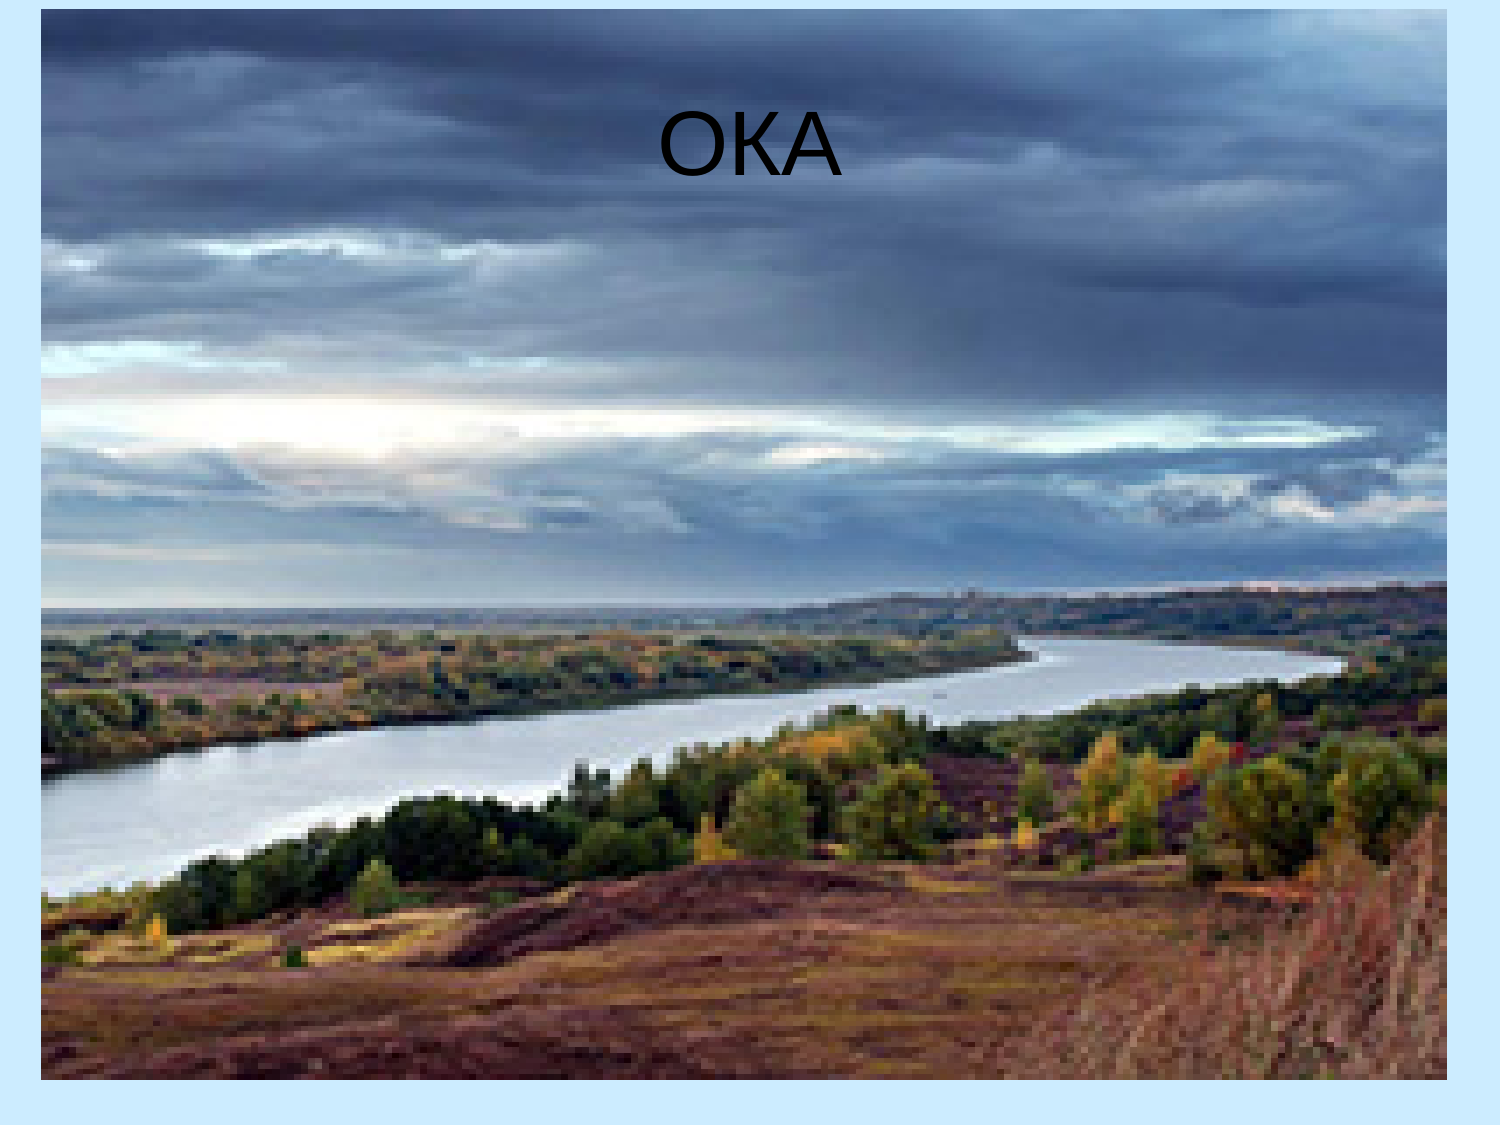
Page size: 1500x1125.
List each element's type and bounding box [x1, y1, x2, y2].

picture [41, 9, 1448, 1081]
